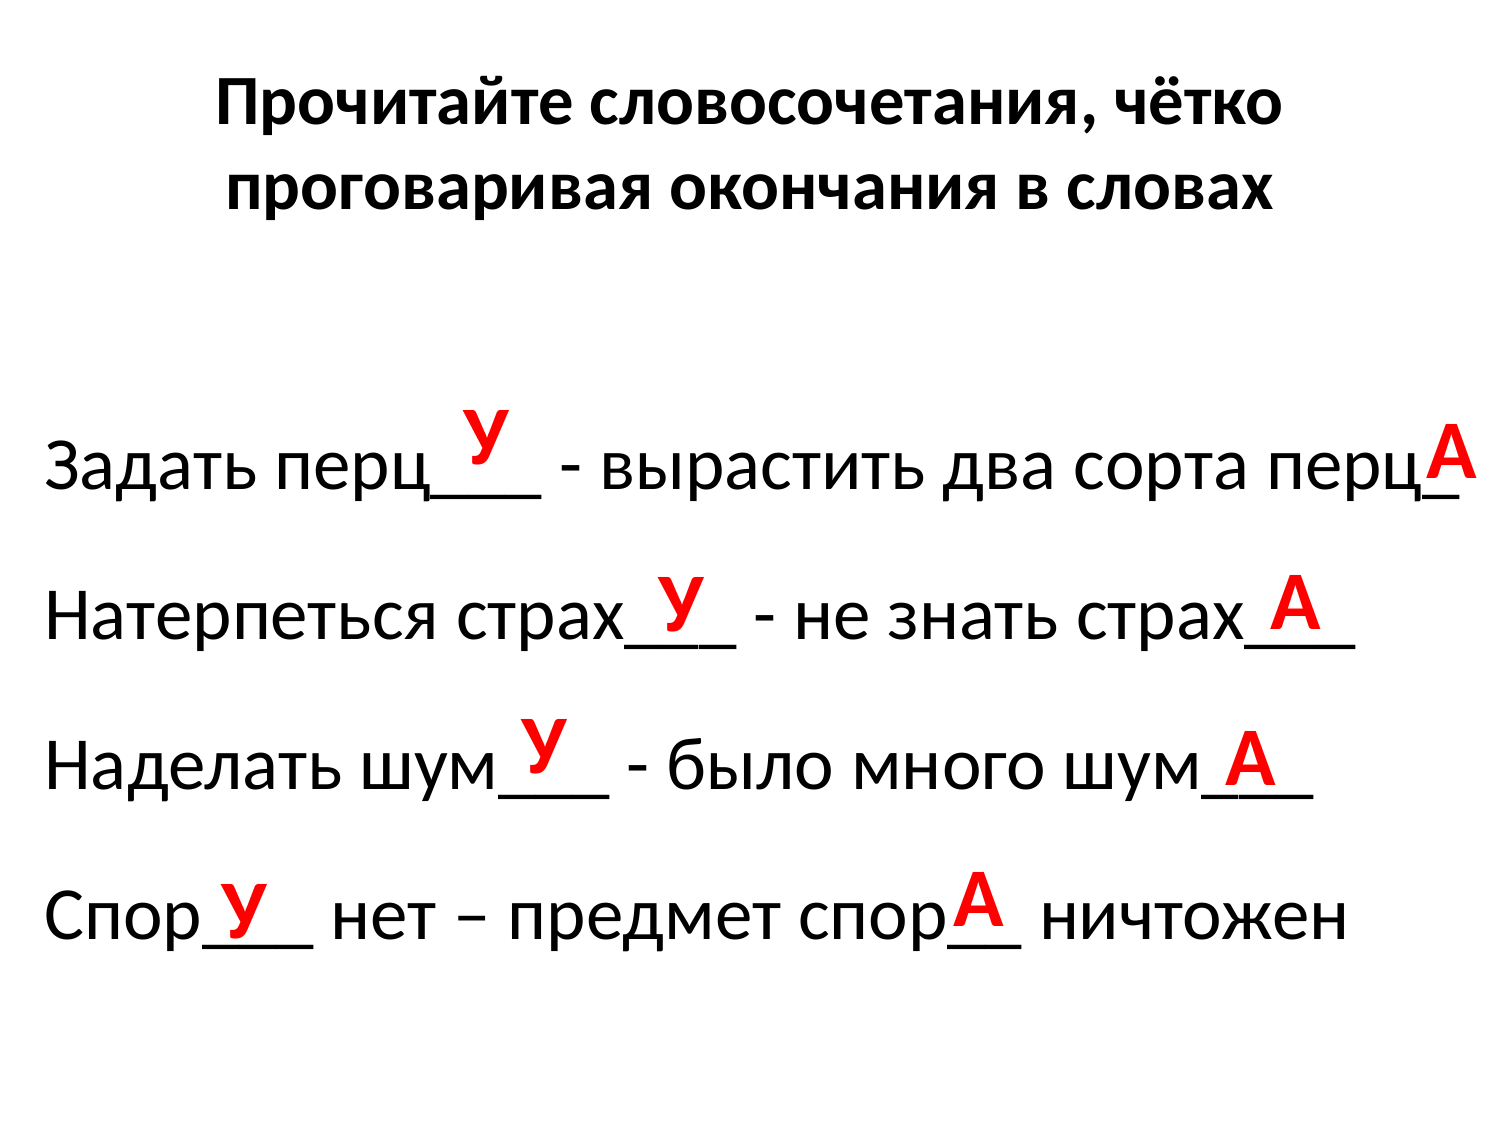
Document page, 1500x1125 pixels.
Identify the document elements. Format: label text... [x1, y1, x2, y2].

title Прочитайте словосочетания, чётко проговаривая окончания в словах [75, 45, 1425, 233]
text_box У [448, 373, 533, 489]
text_box У [507, 682, 591, 798]
text_box А [1411, 387, 1496, 503]
text_box А [938, 836, 1023, 951]
text_box А [1255, 538, 1340, 654]
text_box У [206, 847, 291, 963]
text_box У [643, 540, 728, 656]
list Задать перц___ - вырастить два сорта перц_ Натерпеться страх___ - не знать страх___ Наделать шум___ - было много шум___ Спор___ нет – предмет спор__ ничтожен [29, 361, 1483, 1005]
text_box А [1210, 694, 1295, 810]
